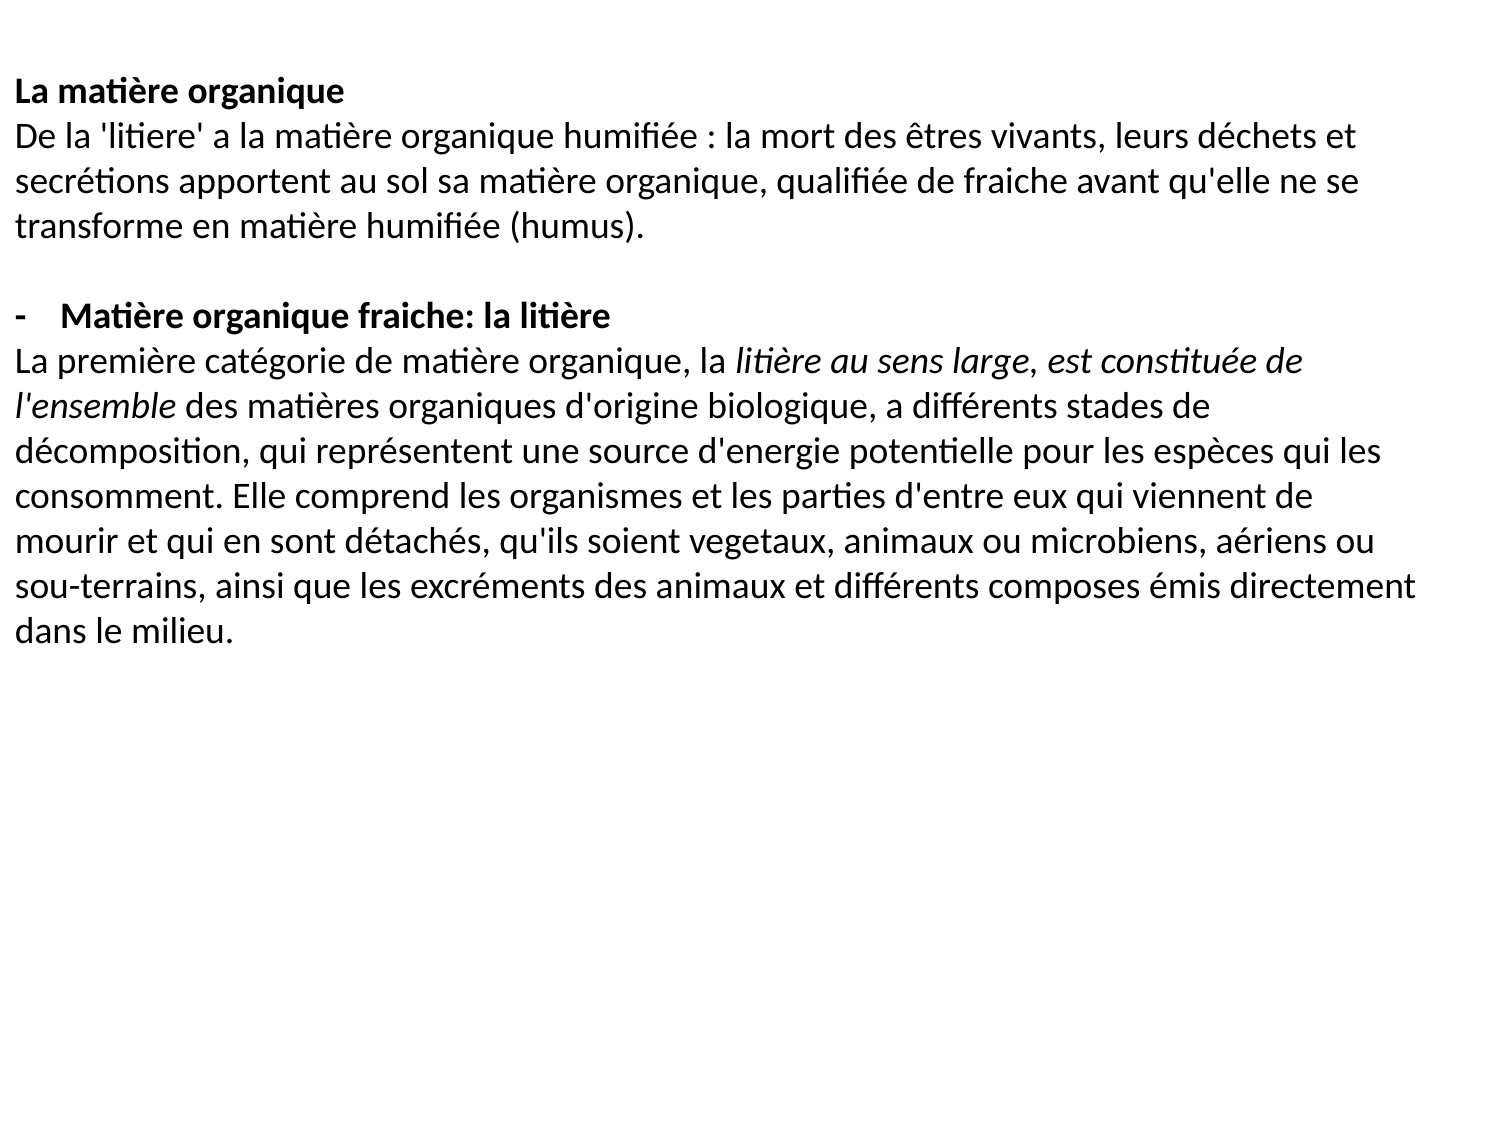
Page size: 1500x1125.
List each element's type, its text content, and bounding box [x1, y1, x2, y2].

text_box La matière organique De la 'litiere' a la matière organique humifiée : la mort des êtres vivants, leurs déchets et secrétions apportent au sol sa matière organique, qualifiée de fraiche avant qu'elle ne se transforme en matière humifiée (humus). - Matière organique fraiche: la litière La première catégorie de matière organique, la litière au sens large, est constituée de l'ensemble des matières organiques d'origine biologique, a différents stades de décomposition, qui représentent une source d'energie potentielle pour les espèces qui les consomment. Elle comprend les organismes et les parties d'entre eux qui viennent de mourir et qui en sont détachés, qu'ils soient vegetaux, animaux ou microbiens, aériens ou sou-terrains, ainsi que les excréments des animaux et différents composes émis directement dans le milieu. [0, 58, 1442, 659]
